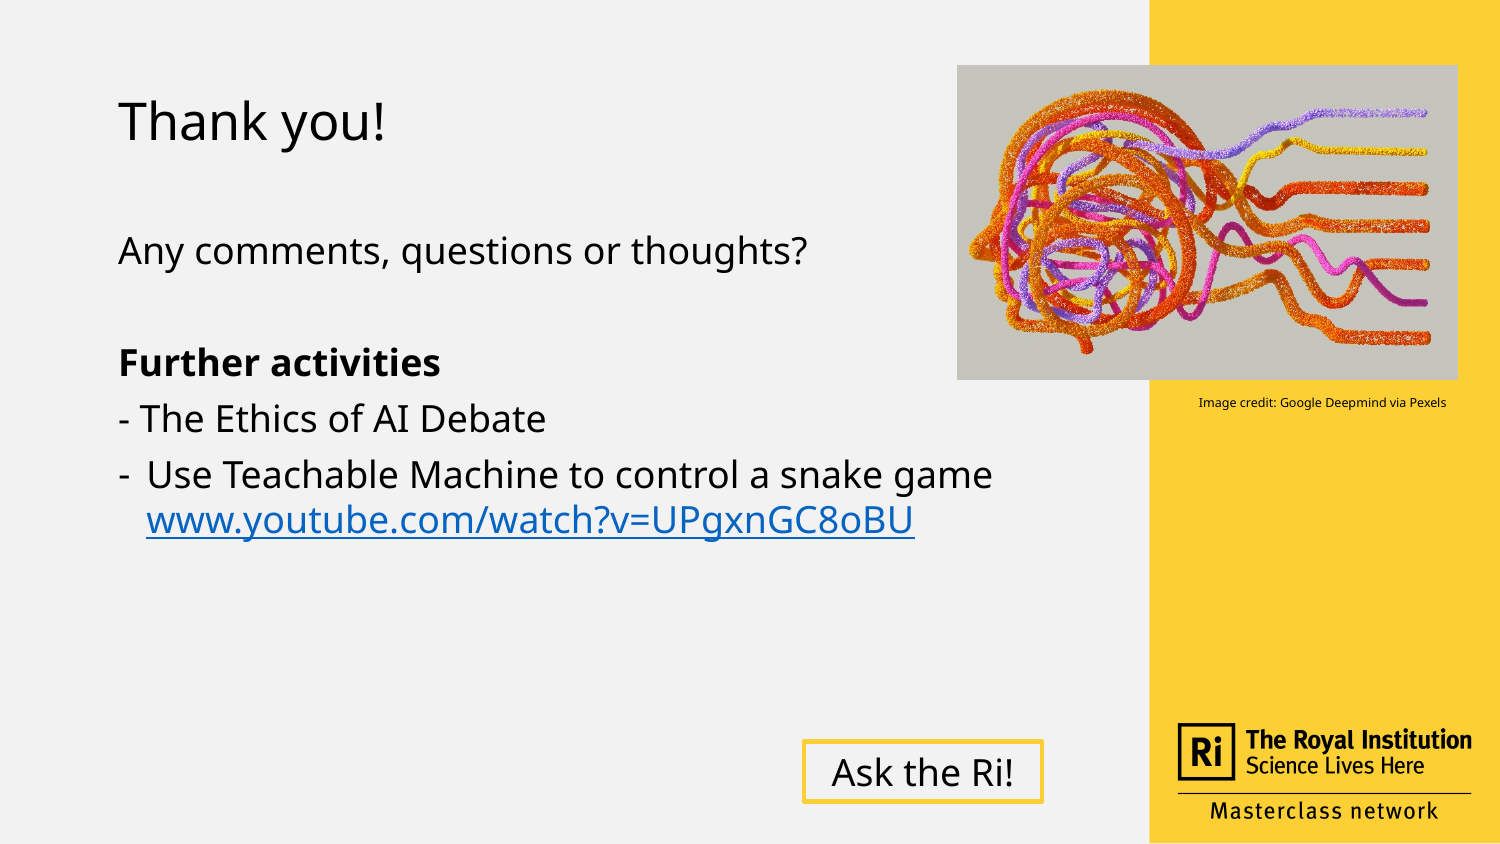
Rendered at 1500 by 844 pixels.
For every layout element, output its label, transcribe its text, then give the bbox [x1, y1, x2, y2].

list Any comments, questions or thoughts? Further activities - The Ethics of AI Debate Use Teachable Machine to control a snake game www.youtube.com/watch?v=UPgxnGC8oBU [103, 224, 1119, 760]
picture [1149, 702, 1500, 844]
picture [957, 65, 1458, 380]
text_box Image credit: Google Deepmind via Pexels [1161, 389, 1458, 422]
text_box Ask the Ri! [803, 760, 1042, 802]
title Thank you! [103, 70, 957, 177]
